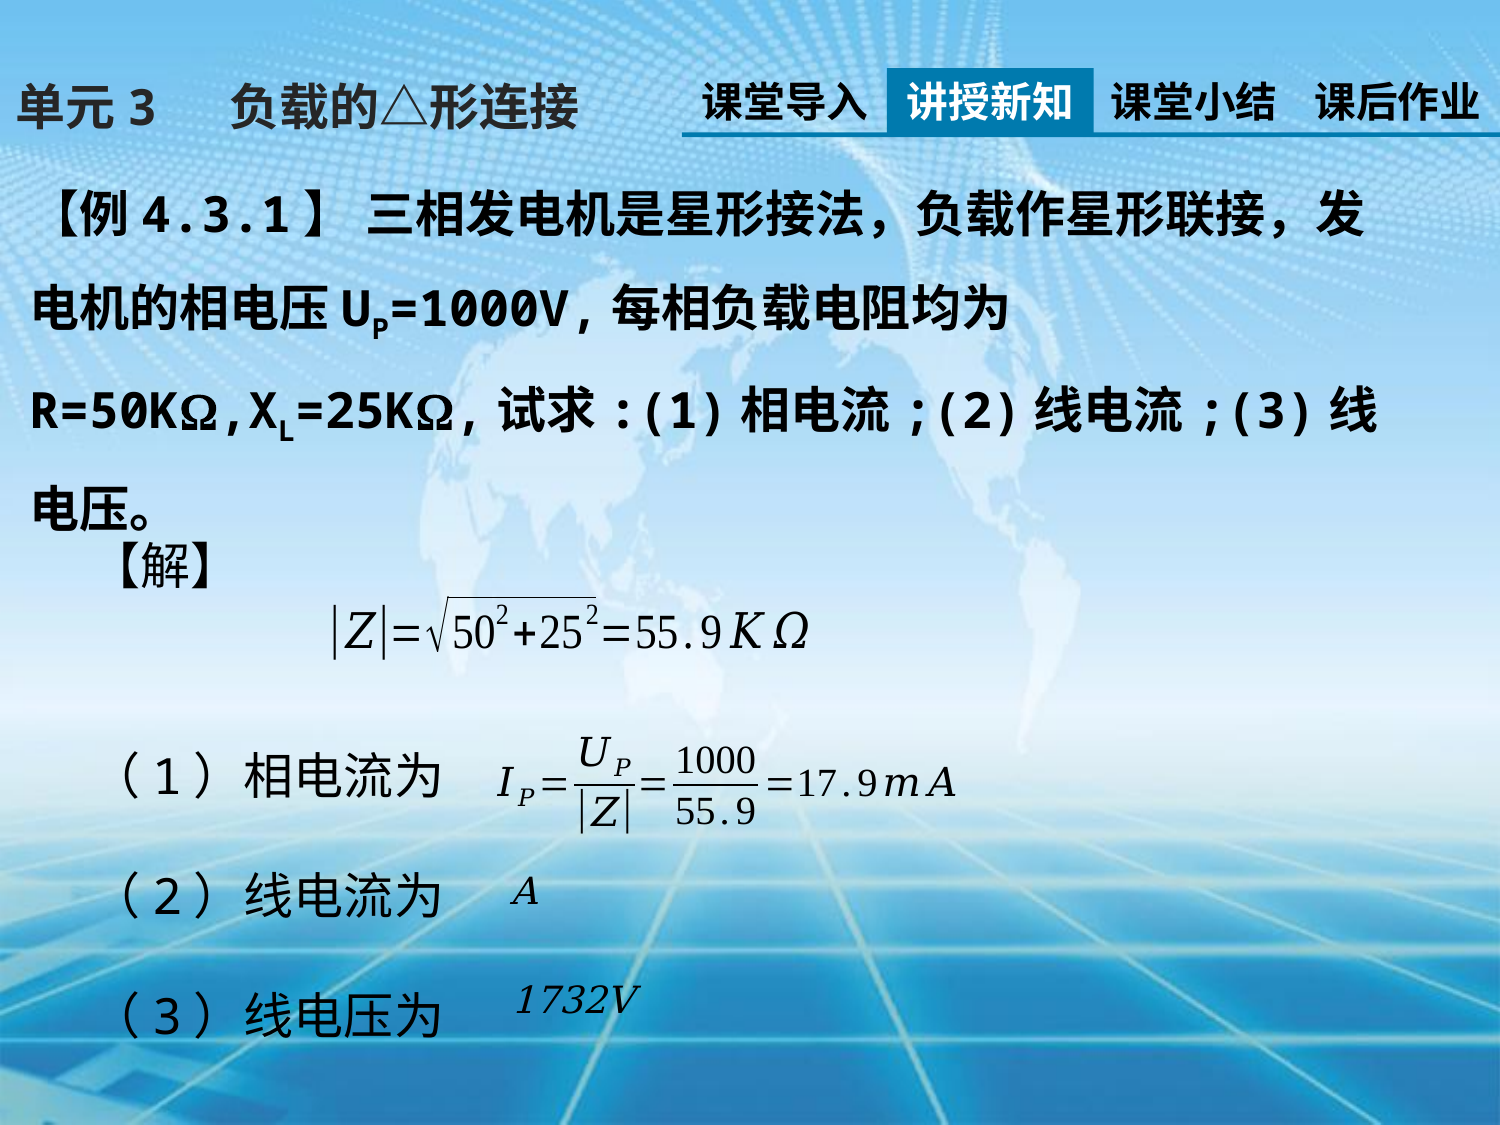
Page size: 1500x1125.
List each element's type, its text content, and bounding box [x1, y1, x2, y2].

picture [0, 0, 1500, 1125]
text_box 【例4.3.1】 三相发电机是星形接法，负载作星形联接，发电机的相电压UP=1000V,每相负载电阻均为R=50K,XL=25K,试求:(1)相电流;(2)线电流;(3)线电压。 [14, 212, 1422, 478]
text_box 【解】 （1）相电流为 （2）线电流为 （3）线电压为 [75, 466, 496, 1052]
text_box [1, 67, 1500, 144]
